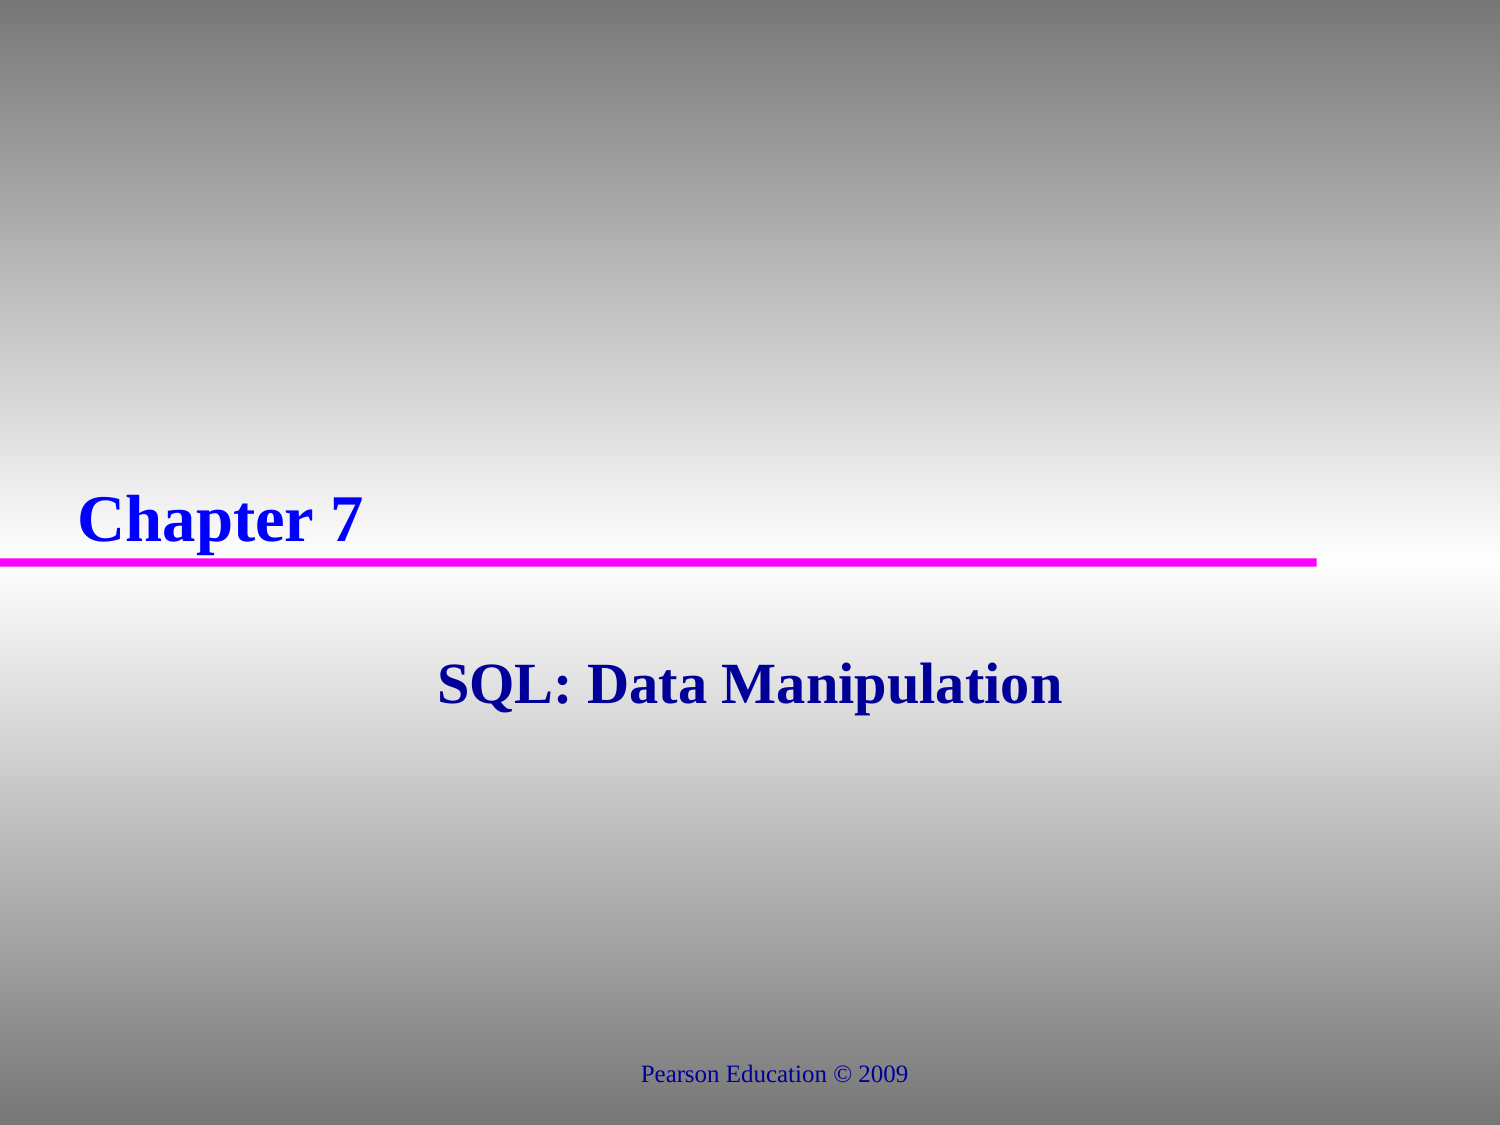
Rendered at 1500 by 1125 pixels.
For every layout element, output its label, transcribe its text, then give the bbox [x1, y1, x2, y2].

text_box Pearson Education © 2009 [512, 1050, 1038, 1095]
title Chapter 7 [62, 374, 1338, 563]
subtitle SQL: Data Manipulation [224, 637, 1276, 926]
